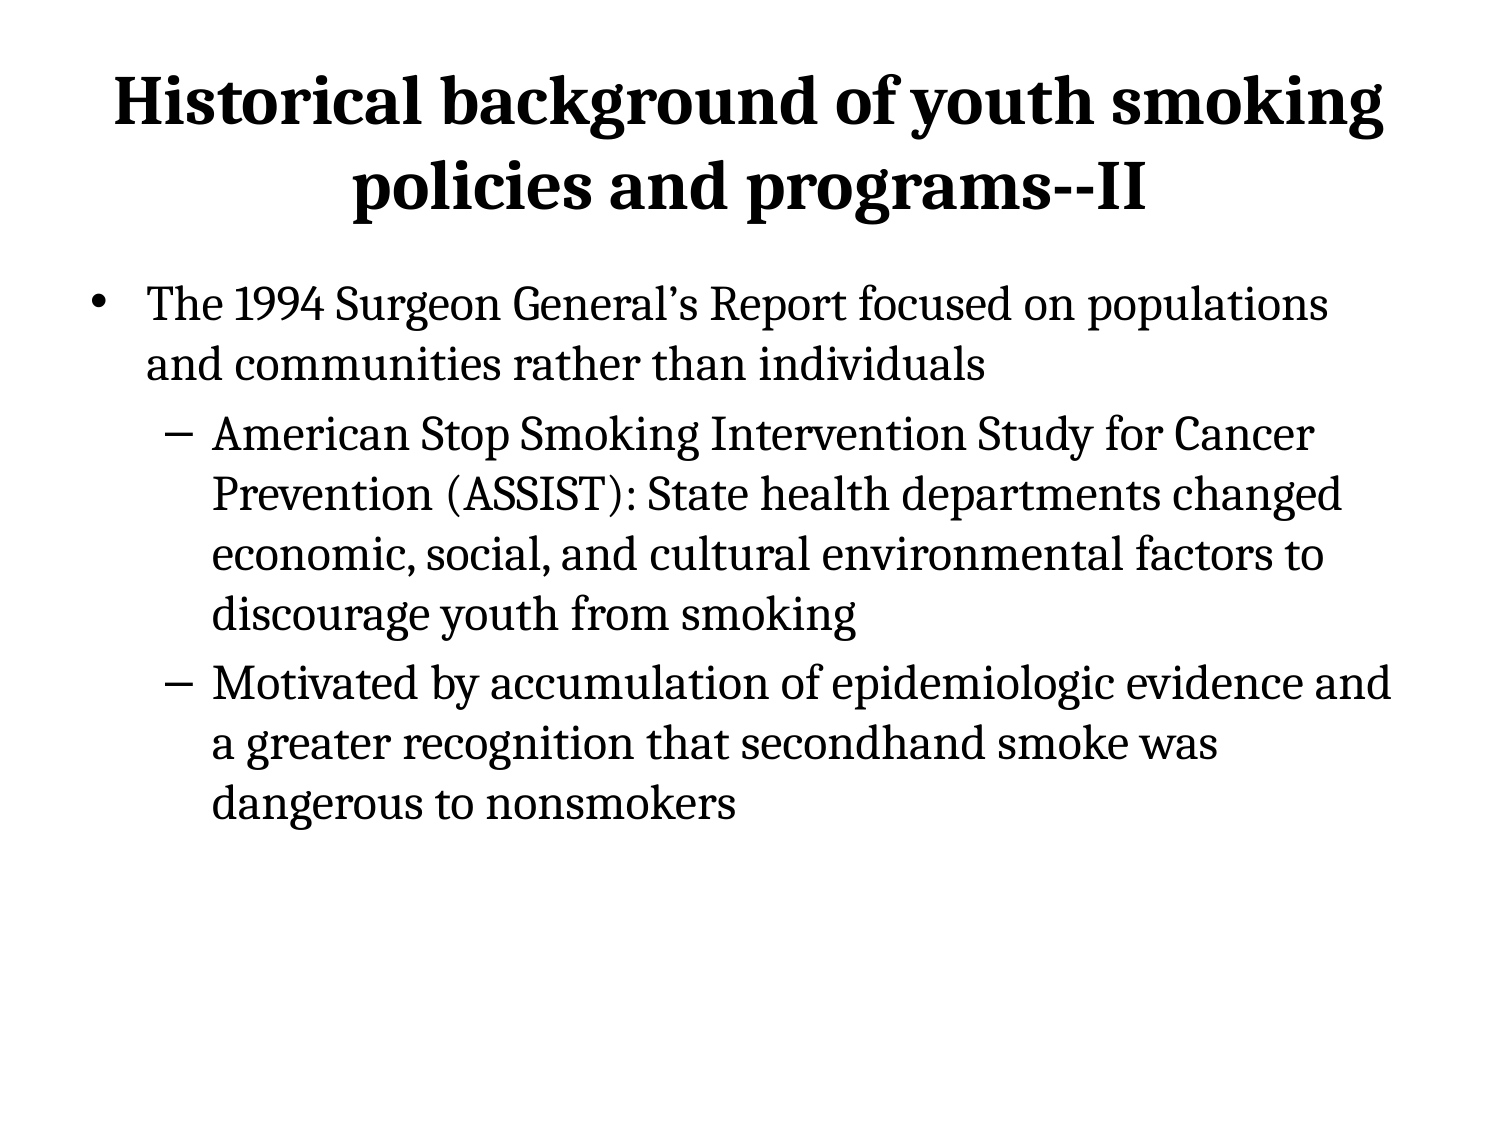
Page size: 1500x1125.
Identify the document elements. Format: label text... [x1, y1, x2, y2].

list The 1994 Surgeon General’s Report focused on populations and communities rather than individuals American Stop Smoking Intervention Study for Cancer Prevention (ASSIST): State health departments changed economic, social, and cultural environmental factors to discourage youth from smoking Motivated by accumulation of epidemiologic evidence and a greater recognition that secondhand smoke was dangerous to nonsmokers [75, 262, 1425, 1005]
title Historical background of youth smoking policies and programs--II [75, 45, 1425, 233]
